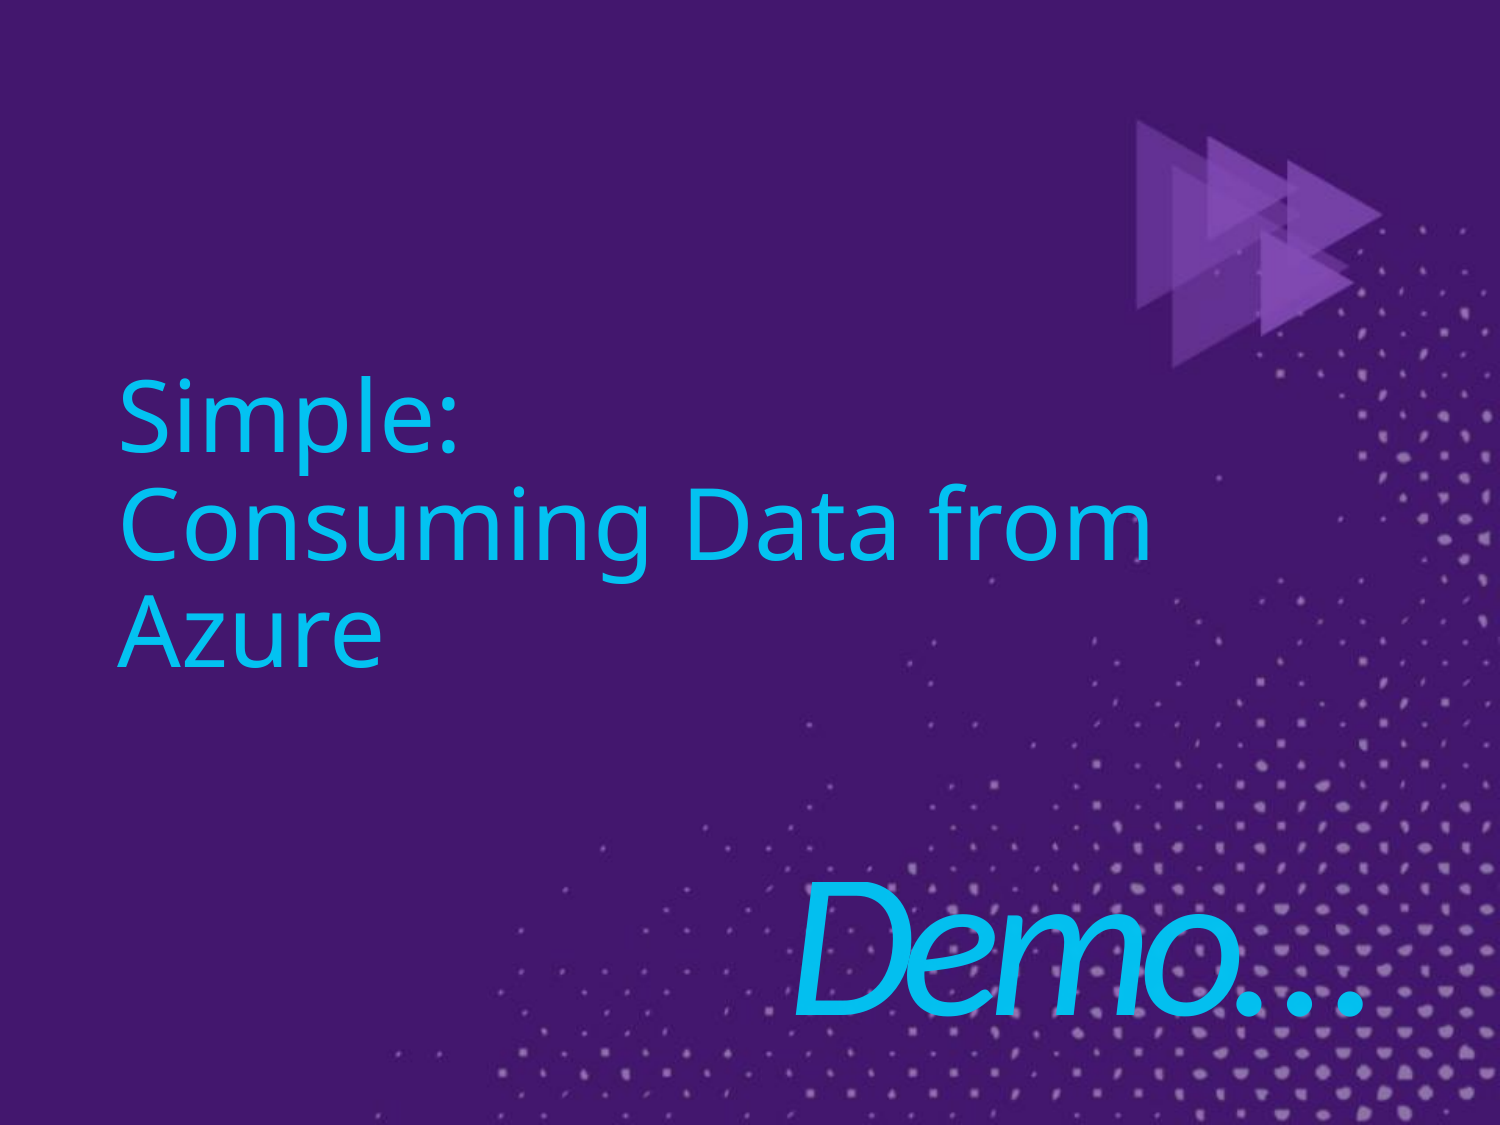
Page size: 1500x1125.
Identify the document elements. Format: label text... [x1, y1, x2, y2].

title Simple: Consuming Data from Azure [102, 402, 1251, 653]
picture [0, 0, 1500, 1125]
list Demo… [131, 800, 1392, 1027]
